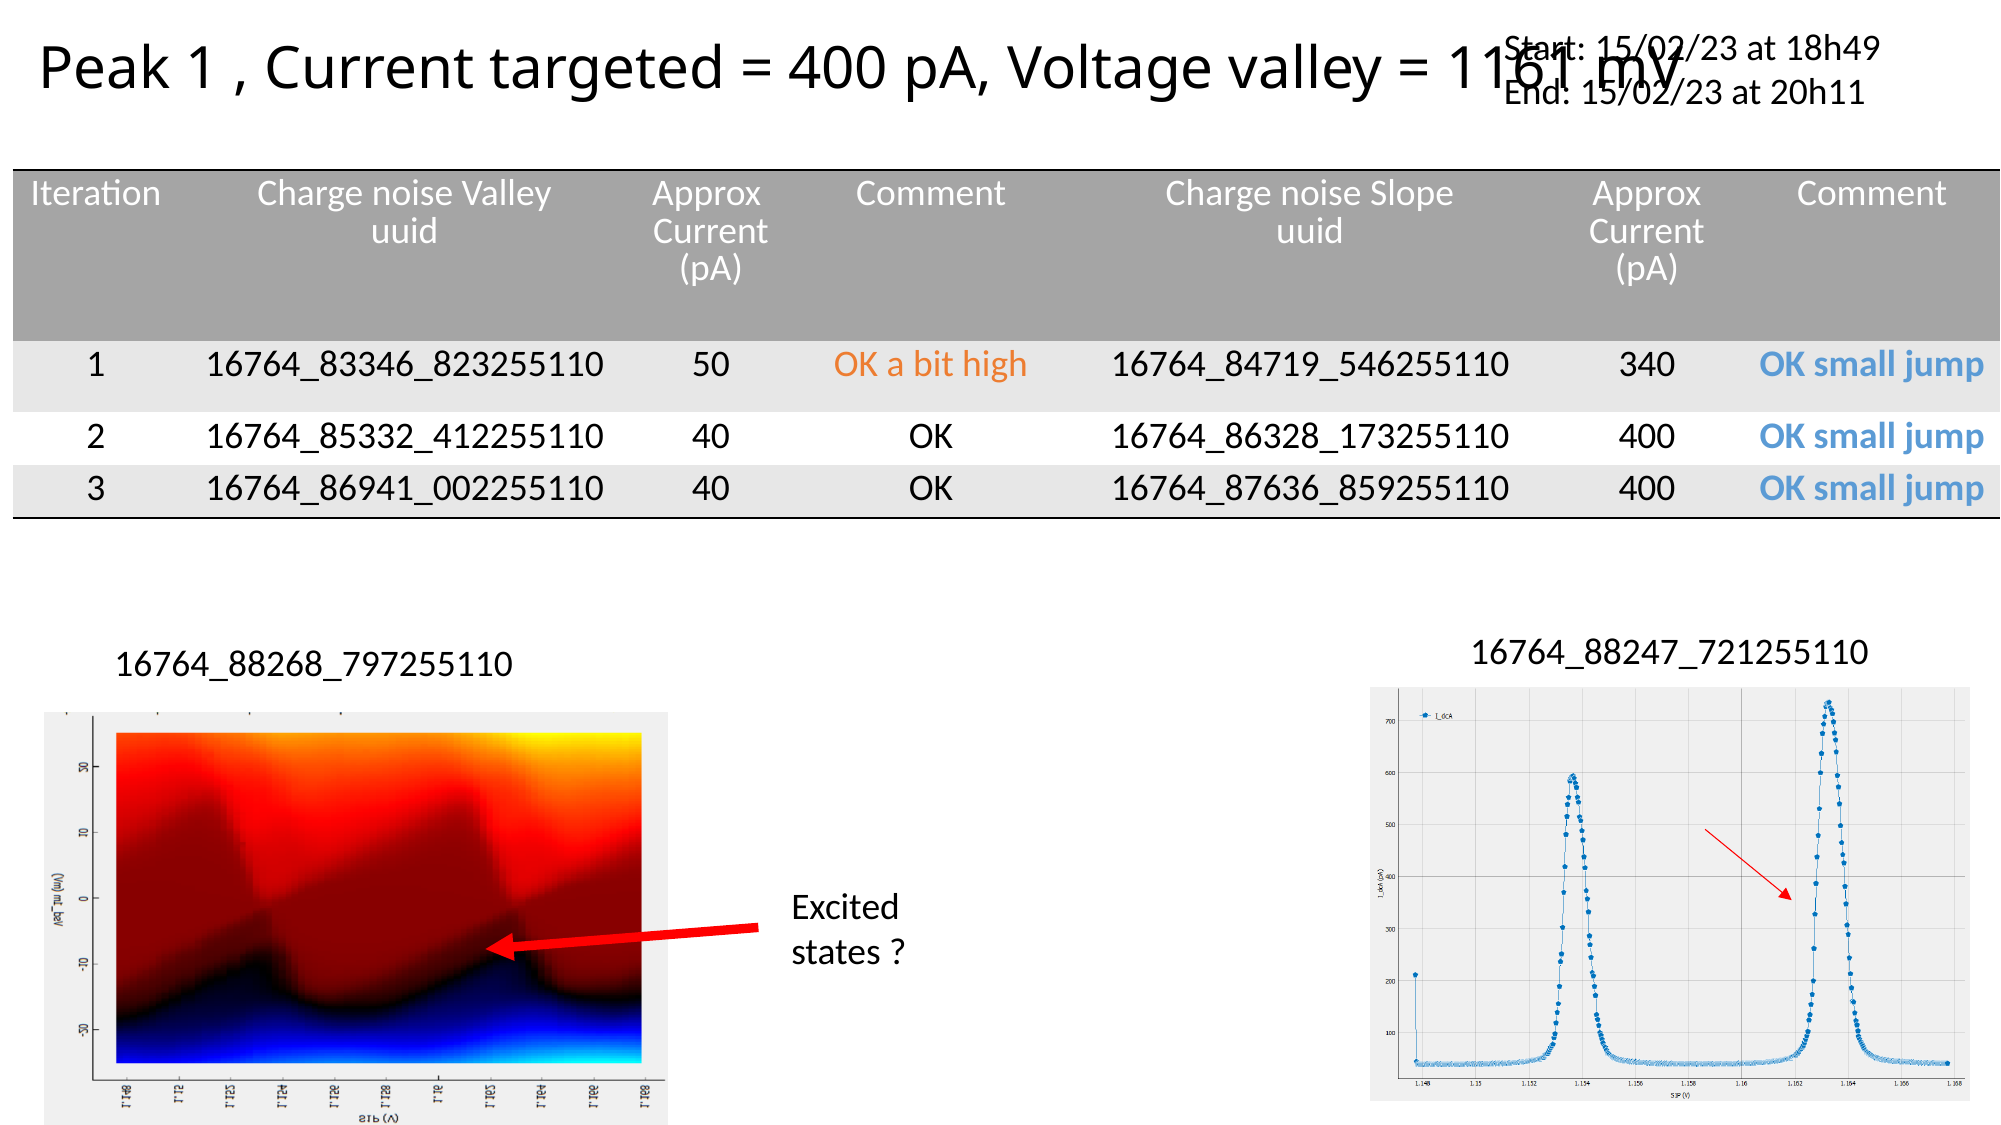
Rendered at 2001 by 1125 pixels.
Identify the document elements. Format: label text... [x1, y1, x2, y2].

table_cell OK [792, 412, 1070, 465]
table_cell 40 [630, 465, 792, 517]
table_cell 2 [13, 412, 179, 465]
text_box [485, 927, 759, 950]
table_cell OK small jump [1744, 465, 2000, 517]
table_cell 16764_84719_546255110 [1070, 341, 1550, 412]
table_cell 400 [1550, 465, 1744, 517]
table_header Comment [792, 171, 1070, 341]
text_box 16764_88247_721255110 [1455, 619, 1884, 680]
table_cell 16764_87636_859255110 [1070, 465, 1550, 517]
table_cell 16764_86941_002255110 [179, 465, 630, 517]
title Peak 1 , Current targeted = 400 pA, Voltage valley = 1161 mV [23, 0, 1749, 140]
table_cell OK small jump [1744, 341, 2000, 412]
table_cell OK [792, 465, 1070, 517]
table_cell OK small jump [1744, 412, 2000, 465]
table_header Iteration [13, 171, 179, 341]
table_cell 3 [13, 465, 179, 517]
table_header Charge noise Valley uuid [179, 171, 630, 341]
picture [1370, 687, 1970, 1101]
table_header Charge noise Slope uuid [1070, 171, 1550, 341]
table_cell 16764_83346_823255110 [179, 341, 630, 412]
table_header Approx Current (pA) [1550, 171, 1744, 341]
table_cell 400 [1550, 412, 1744, 465]
table_cell 1 [13, 341, 179, 412]
table_header Approx Current (pA) [630, 171, 792, 341]
picture [44, 605, 668, 1125]
table_cell 40 [630, 412, 792, 465]
table_header Comment [1744, 171, 2000, 341]
text_box Excited states ? [776, 874, 996, 980]
table_cell 50 [630, 341, 792, 412]
table_cell 340 [1550, 341, 1744, 412]
table_cell 16764_85332_412255110 [179, 412, 630, 465]
table_cell OK a bit high [792, 341, 1070, 412]
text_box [1705, 829, 1792, 901]
text_box Start: 15/02/23 at 18h49 End: 15/02/23 at 20h11 [1489, 15, 1969, 120]
table_cell 16764_86328_173255110 [1070, 412, 1550, 465]
text_box 16764_88268_797255110 [99, 631, 149, 692]
